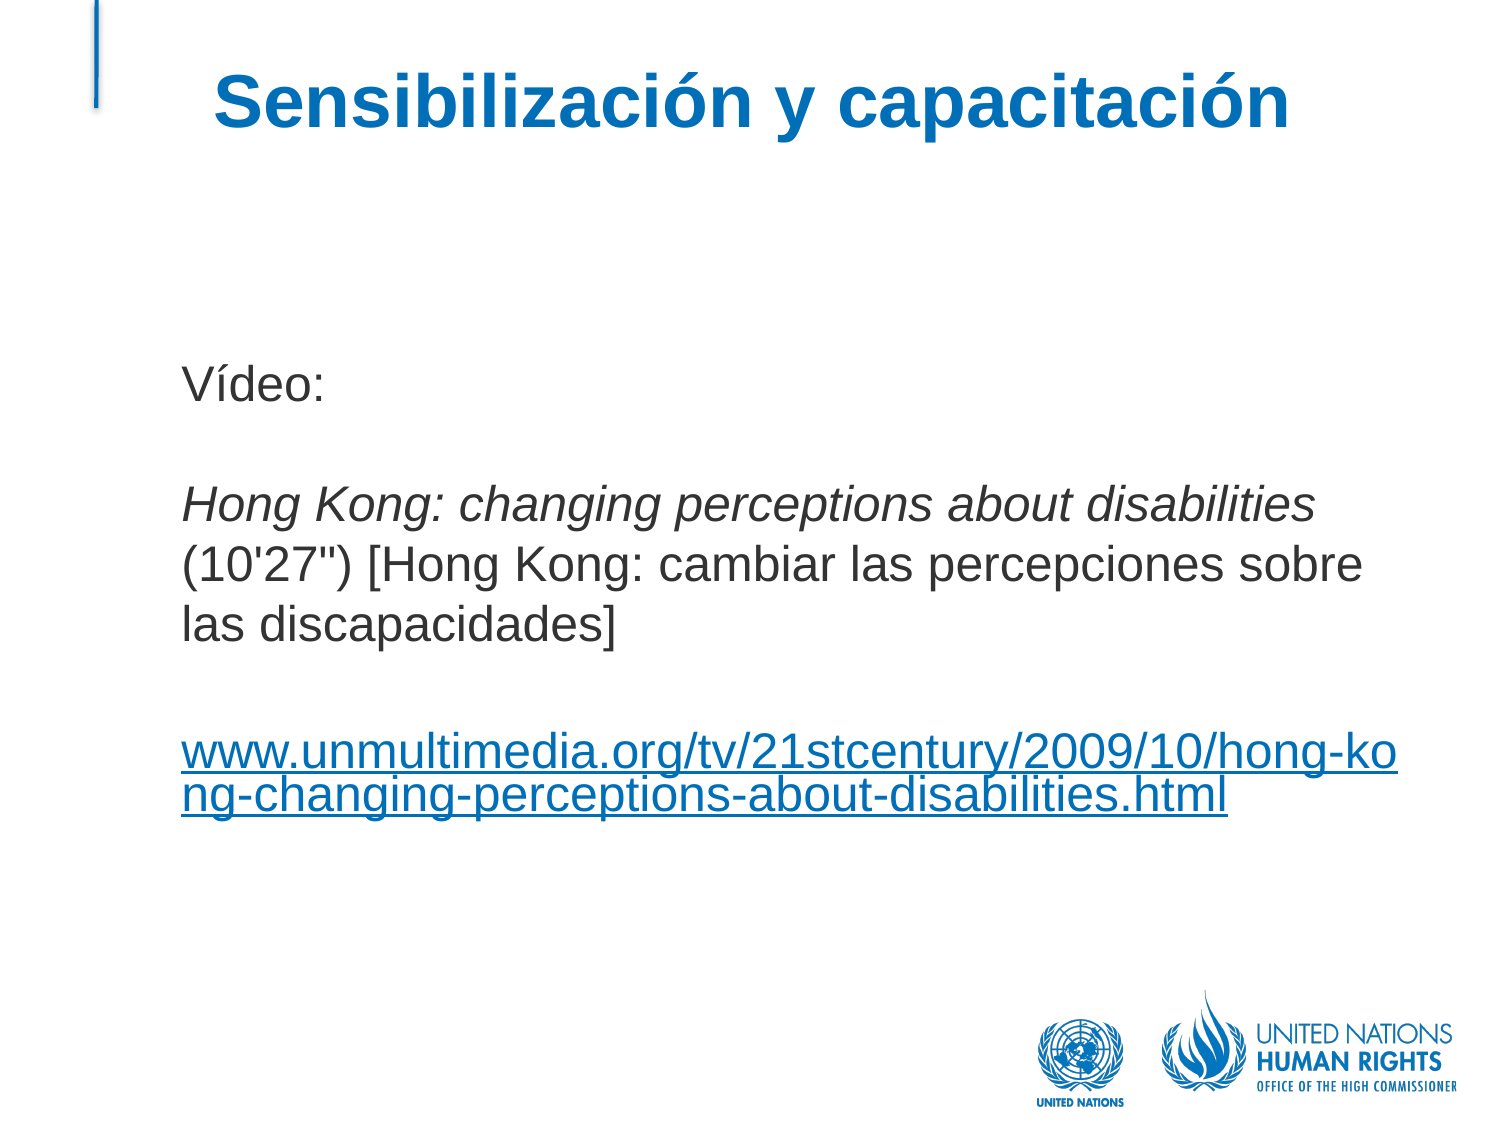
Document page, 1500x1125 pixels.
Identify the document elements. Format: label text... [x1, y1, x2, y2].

picture [1037, 990, 1457, 1107]
text_box Vídeo: Hong Kong: changing perceptions about disabilities (10'27") [Hong Kong: cambiar las percepciones sobre las discapacidades] www.unmultimedia.org/tv/21stcentury/2009/10/hong-kong-changing-perceptions-about-disabilities.html [166, 223, 1437, 988]
title Sensibilización y capacitación [68, 45, 1437, 224]
